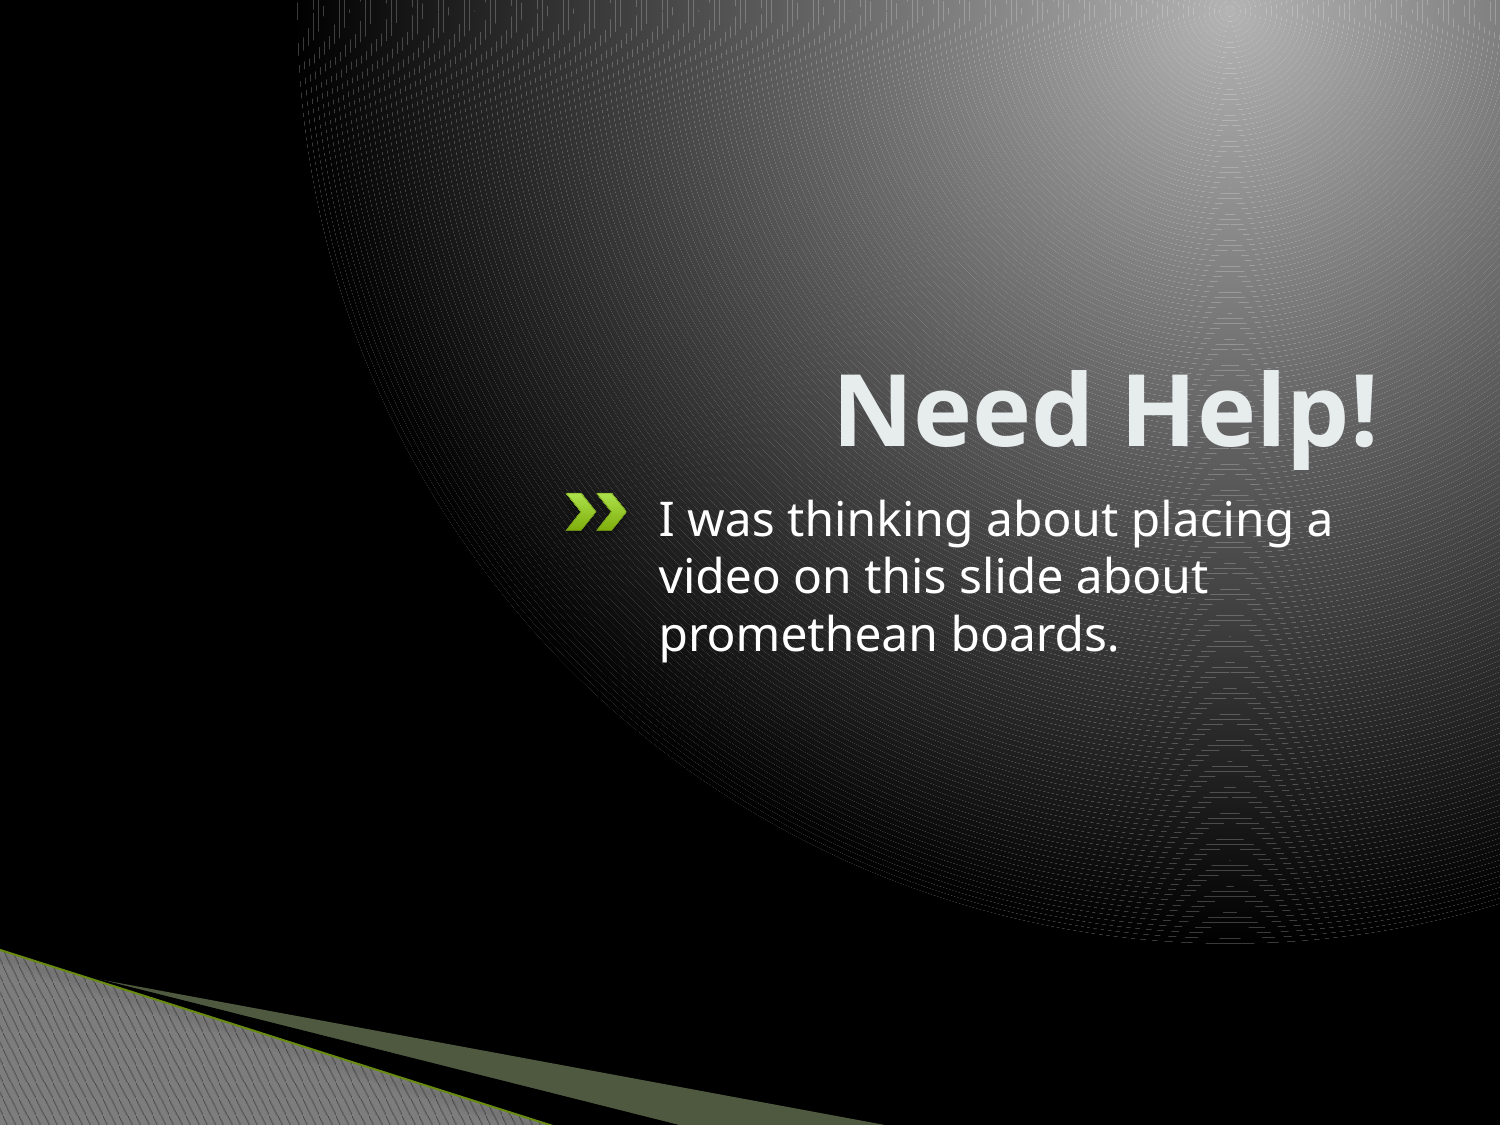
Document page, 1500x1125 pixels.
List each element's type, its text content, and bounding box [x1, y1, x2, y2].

picture [0, 952, 543, 1125]
list I was thinking about placing a video on this slide about promethean boards. [643, 480, 1394, 720]
title Need Help! [118, 173, 1394, 474]
